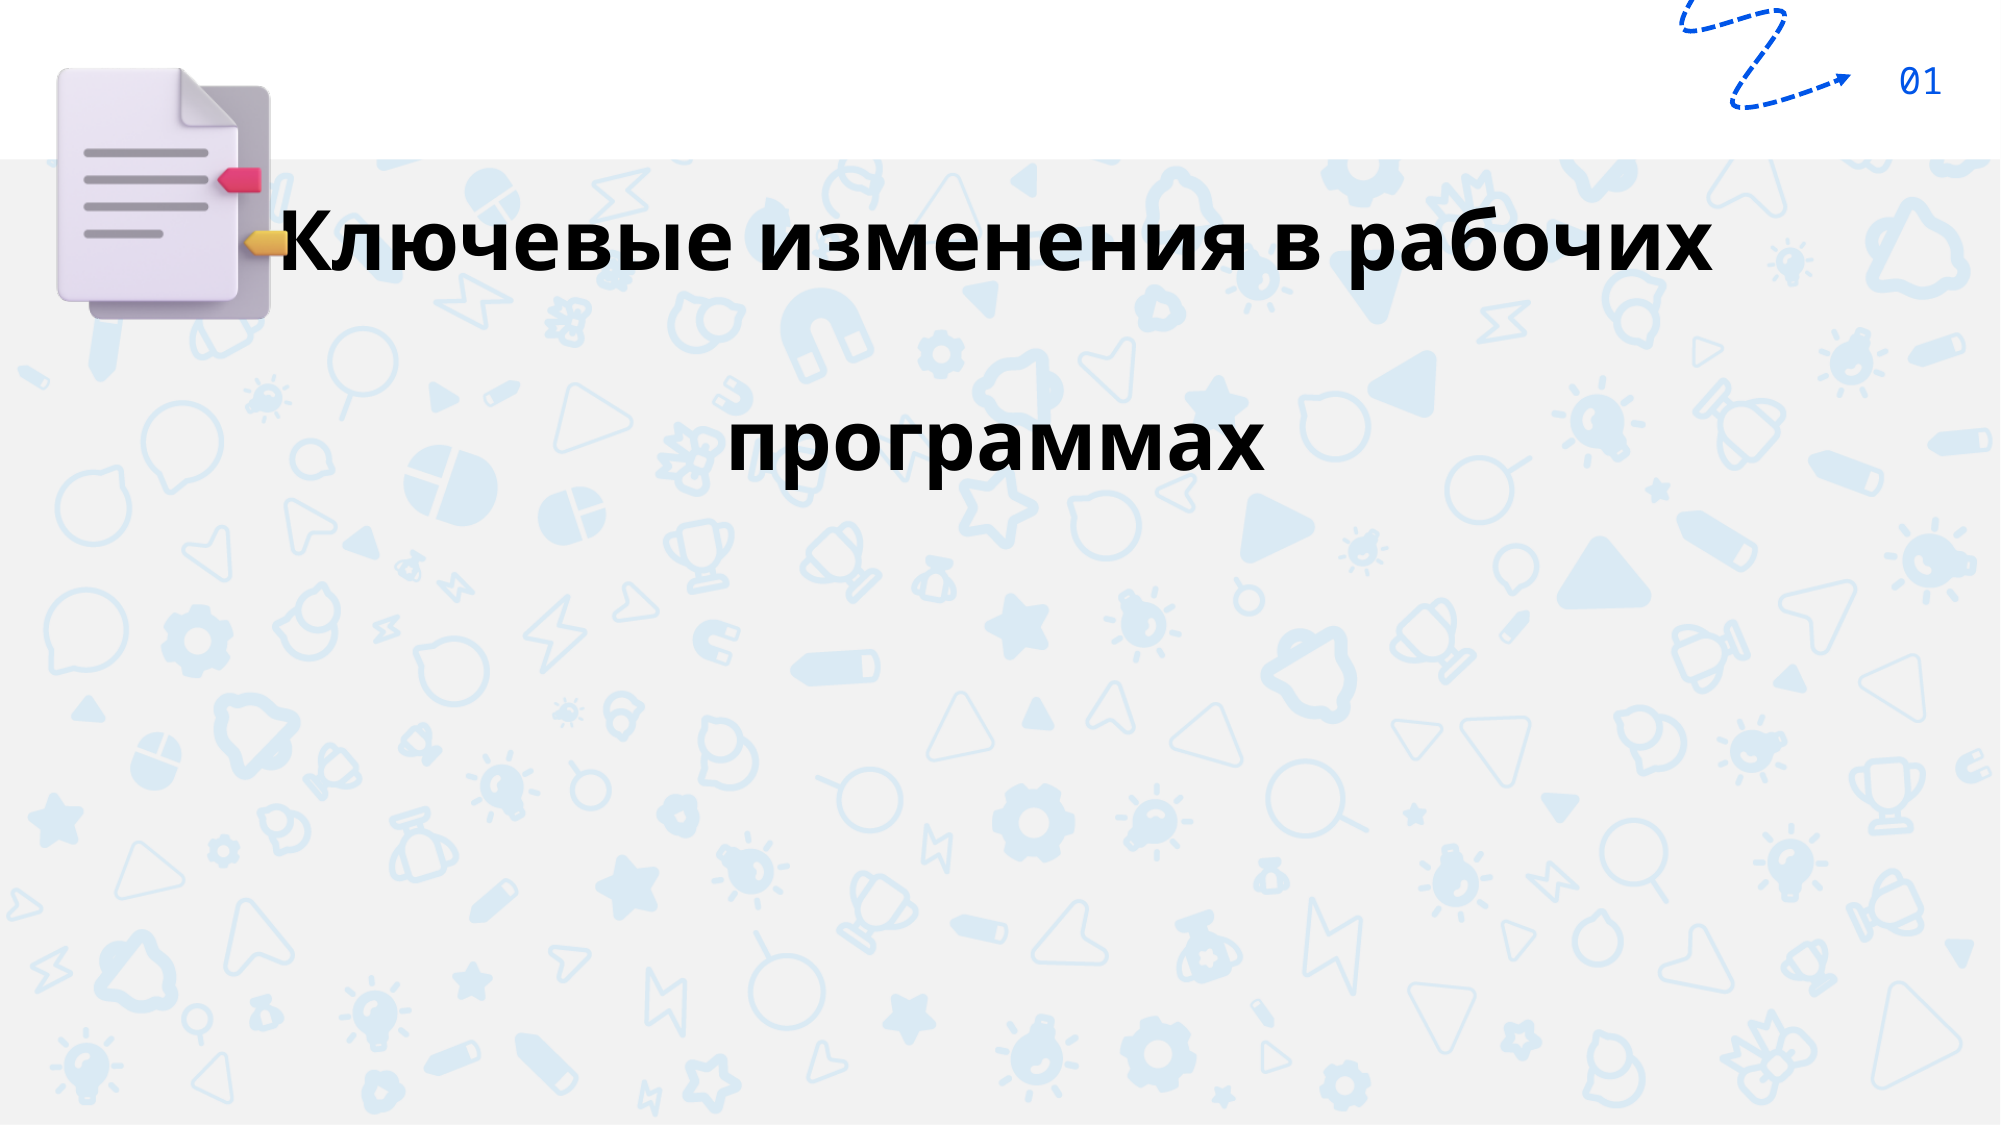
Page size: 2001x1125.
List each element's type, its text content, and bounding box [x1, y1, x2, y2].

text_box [0, 0, 2000, 160]
picture [0, 0, 2001, 1125]
text_box Ключевые изменения в рабочих программах [186, 160, 1805, 495]
